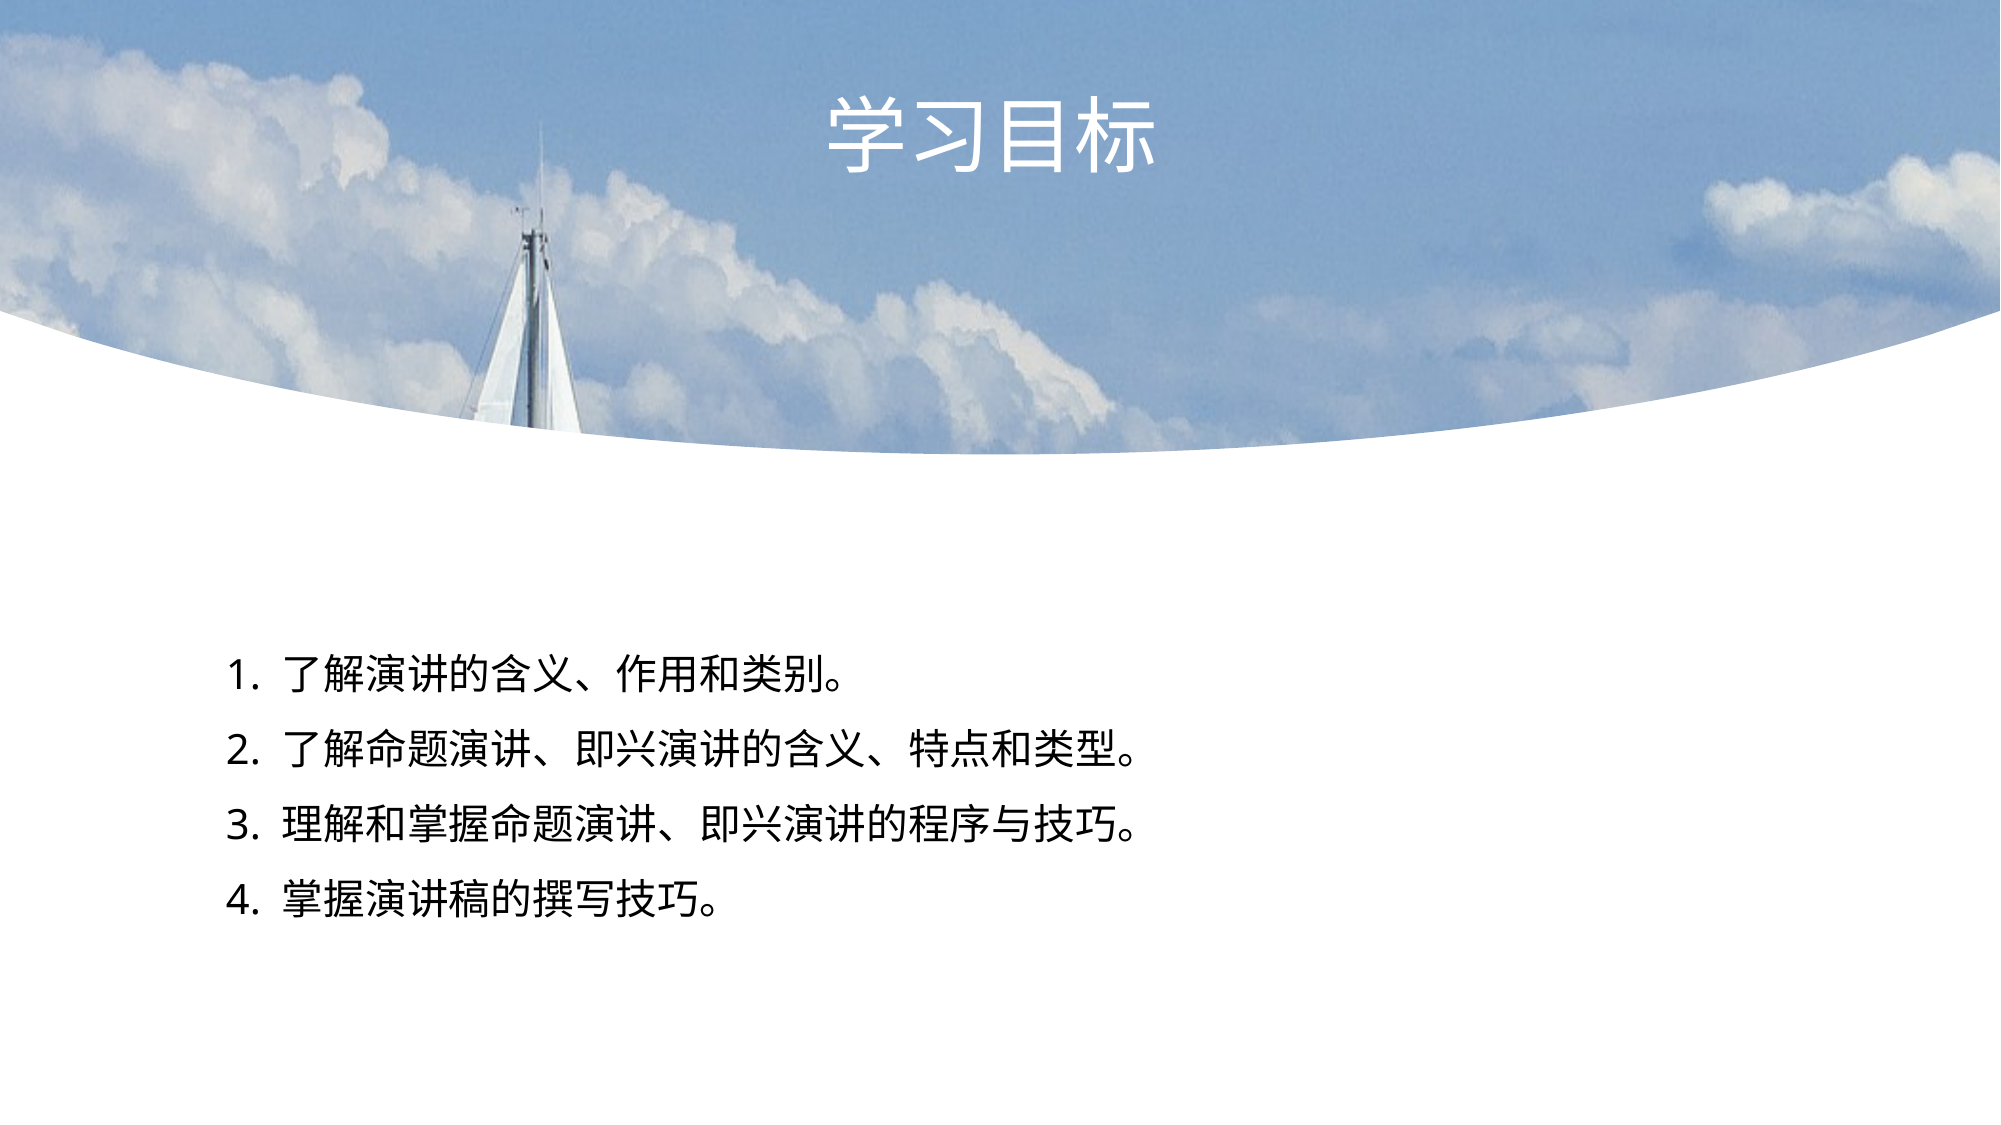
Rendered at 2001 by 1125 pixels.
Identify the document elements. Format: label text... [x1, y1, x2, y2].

text_box 1. 了解演讲的含义、作用和类别。 2. 了解命题演讲、即兴演讲的含义、特点和类型。 3. 理解和掌握命题演讲、即兴演讲的程序与技巧。 4. 掌握演讲稿的撰写技巧。 [211, 615, 1809, 931]
picture [0, 0, 2000, 455]
